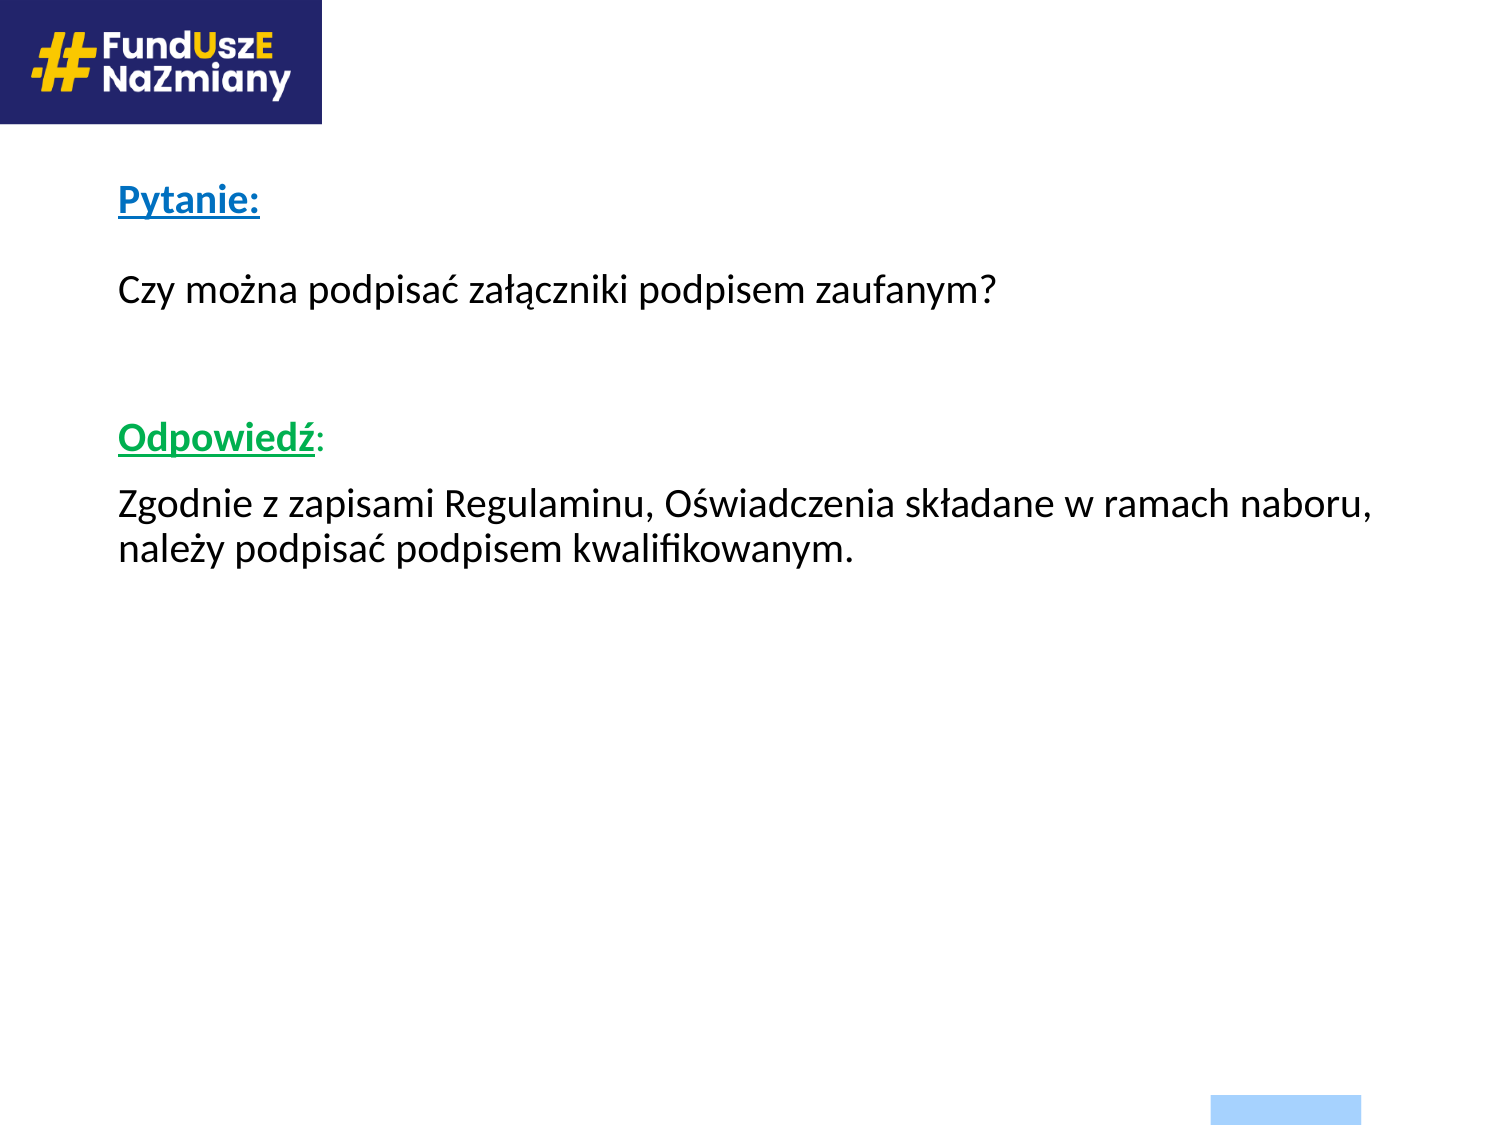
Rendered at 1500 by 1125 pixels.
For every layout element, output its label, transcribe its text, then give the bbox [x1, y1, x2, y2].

list Odpowiedź: Zgodnie z zapisami Regulaminu, Oświadczenia składane w ramach naboru, należy podpisać podpisem kwalifikowanym. [103, 337, 1397, 1048]
picture [0, 0, 1500, 1125]
title Pytanie: Czy można podpisać załączniki podpisem zaufanym? [103, 158, 1397, 337]
